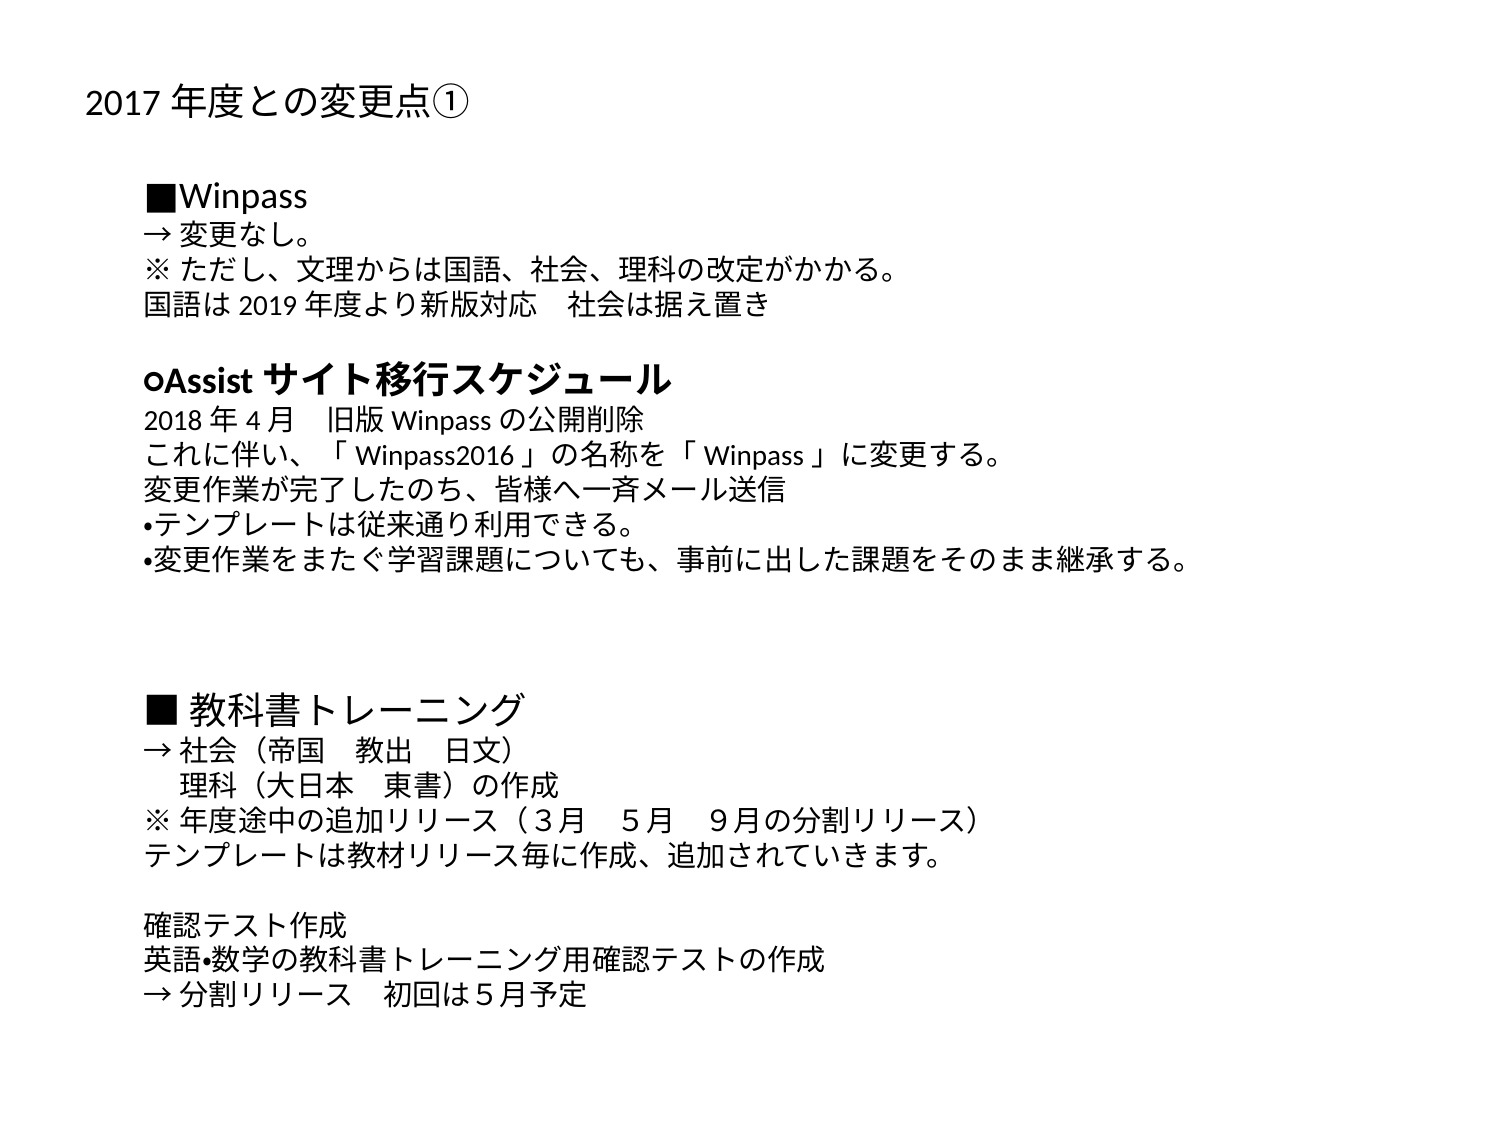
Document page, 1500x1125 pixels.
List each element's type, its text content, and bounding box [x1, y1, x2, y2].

text_box 2017年度との変更点① [70, 70, 692, 130]
text_box ■Winpass →変更なし。 ※ただし、文理からは国語、社会、理科の改定がかかる。 国語は2019年度より新版対応 社会は据え置き ○Assistサイト移行スケジュール 2018年4月 旧版Winpassの公開削除 これに伴い、「Winpass2016」の名称を「Winpass」に変更する。 変更作業が完了したのち、皆様へ一斉メール送信 ・テンプレートは従来通り利用できる。 ・変更作業をまたぐ学習課題についても、事前に出した課題をそのまま継承する。 [128, 163, 1243, 584]
text_box ■教科書トレーニング →社会（帝国 教出 日文） 理科（大日本 東書）の作成 ※年度途中の追加リリース（３月 ５月 ９月の分割リリース） テンプレートは教材リリース毎に作成、追加されていきます。 確認テスト作成 英語・数学の教科書トレーニング用確認テストの作成 →分割リリース 初回は５月予定 [128, 679, 1137, 1019]
